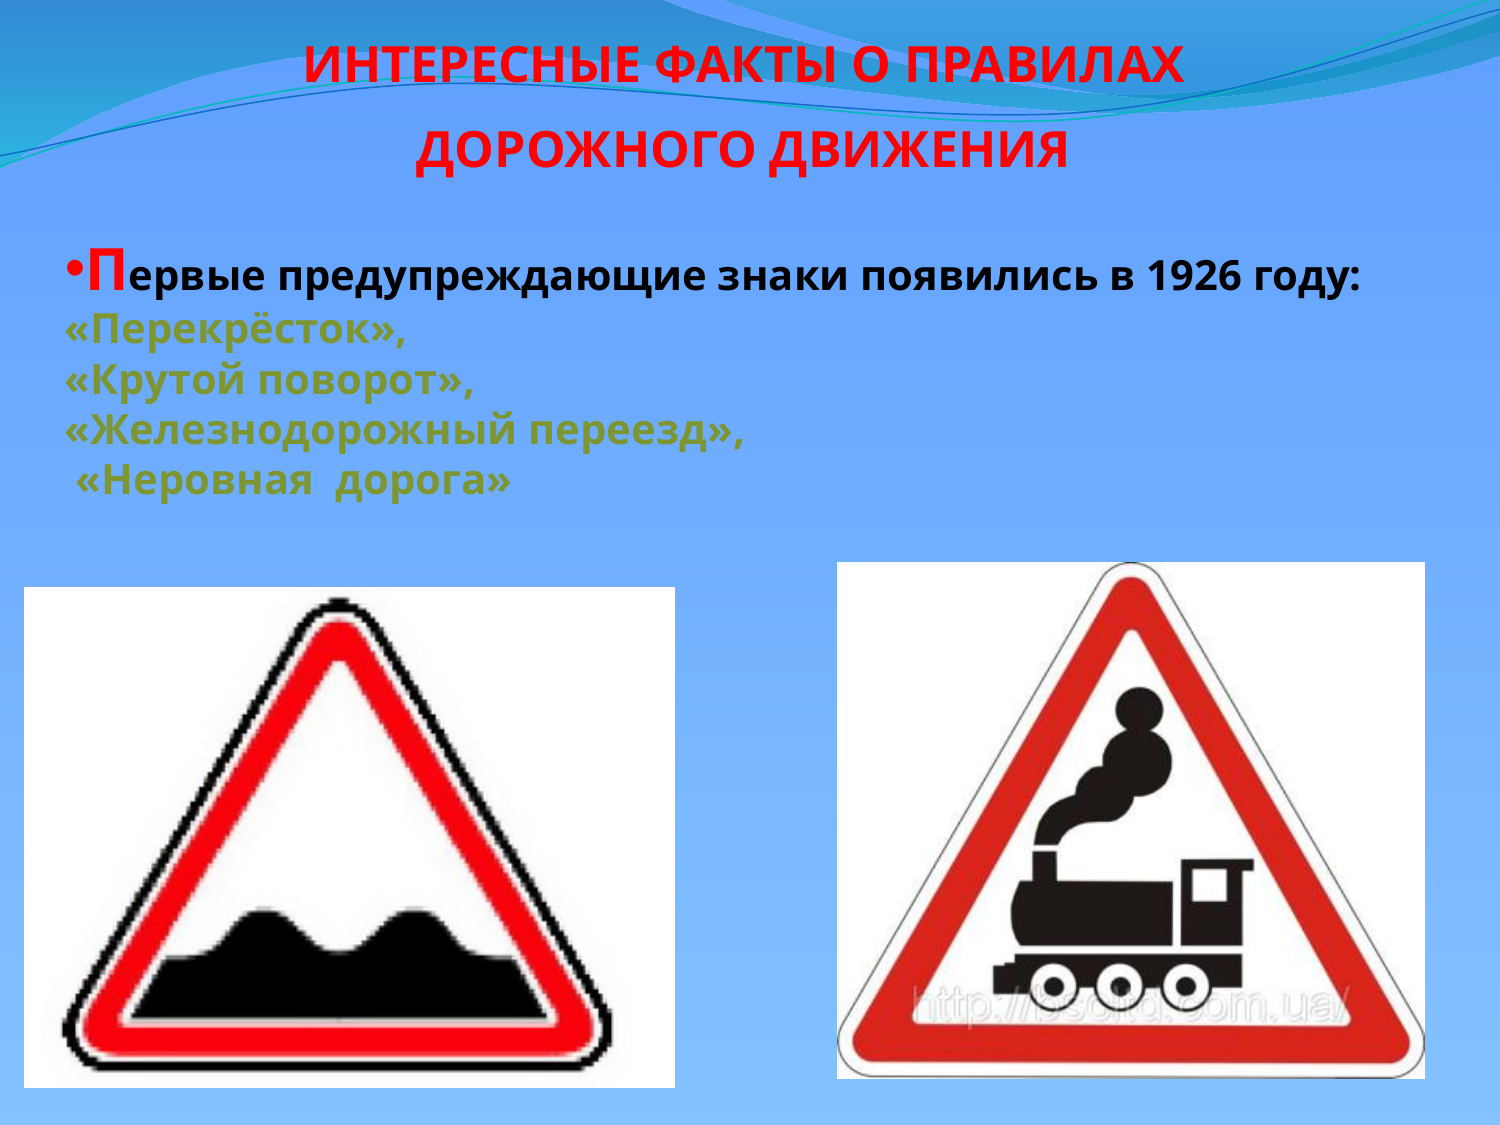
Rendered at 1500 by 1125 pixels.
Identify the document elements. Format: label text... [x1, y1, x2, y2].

text_box Первые предупреждающие знаки появились в 1926 году: «Перекрёсток», «Крутой поворот», «Железнодорожный переезд», «Неровная дорога» [50, 224, 1450, 510]
picture [837, 562, 1426, 1080]
picture [24, 587, 676, 1088]
text_box ИНТЕРЕСНЫЕ ФАКТЫ О ПРАВИЛАХ ДОРОЖНОГО ДВИЖЕНИЯ [249, 24, 1238, 185]
